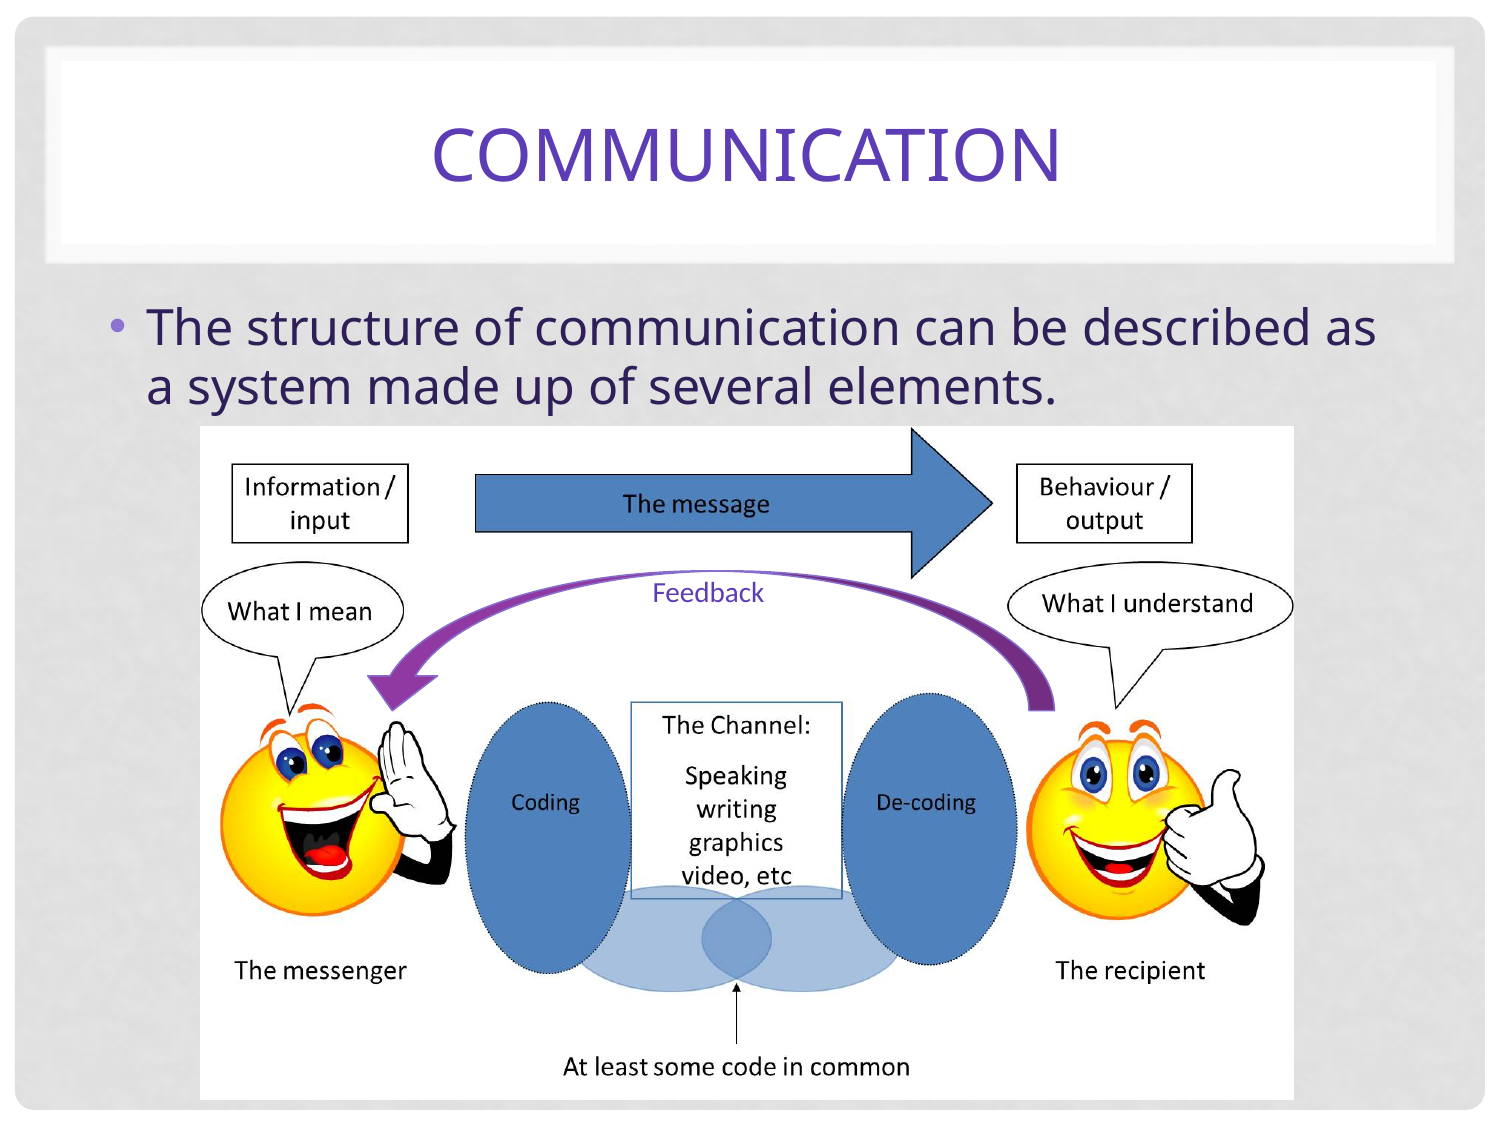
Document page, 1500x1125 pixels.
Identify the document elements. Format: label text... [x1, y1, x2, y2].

picture [200, 425, 1294, 1100]
title Communication [69, 66, 1425, 238]
list The structure of communication can be described as a system made up of several elements. [75, 287, 1425, 1005]
